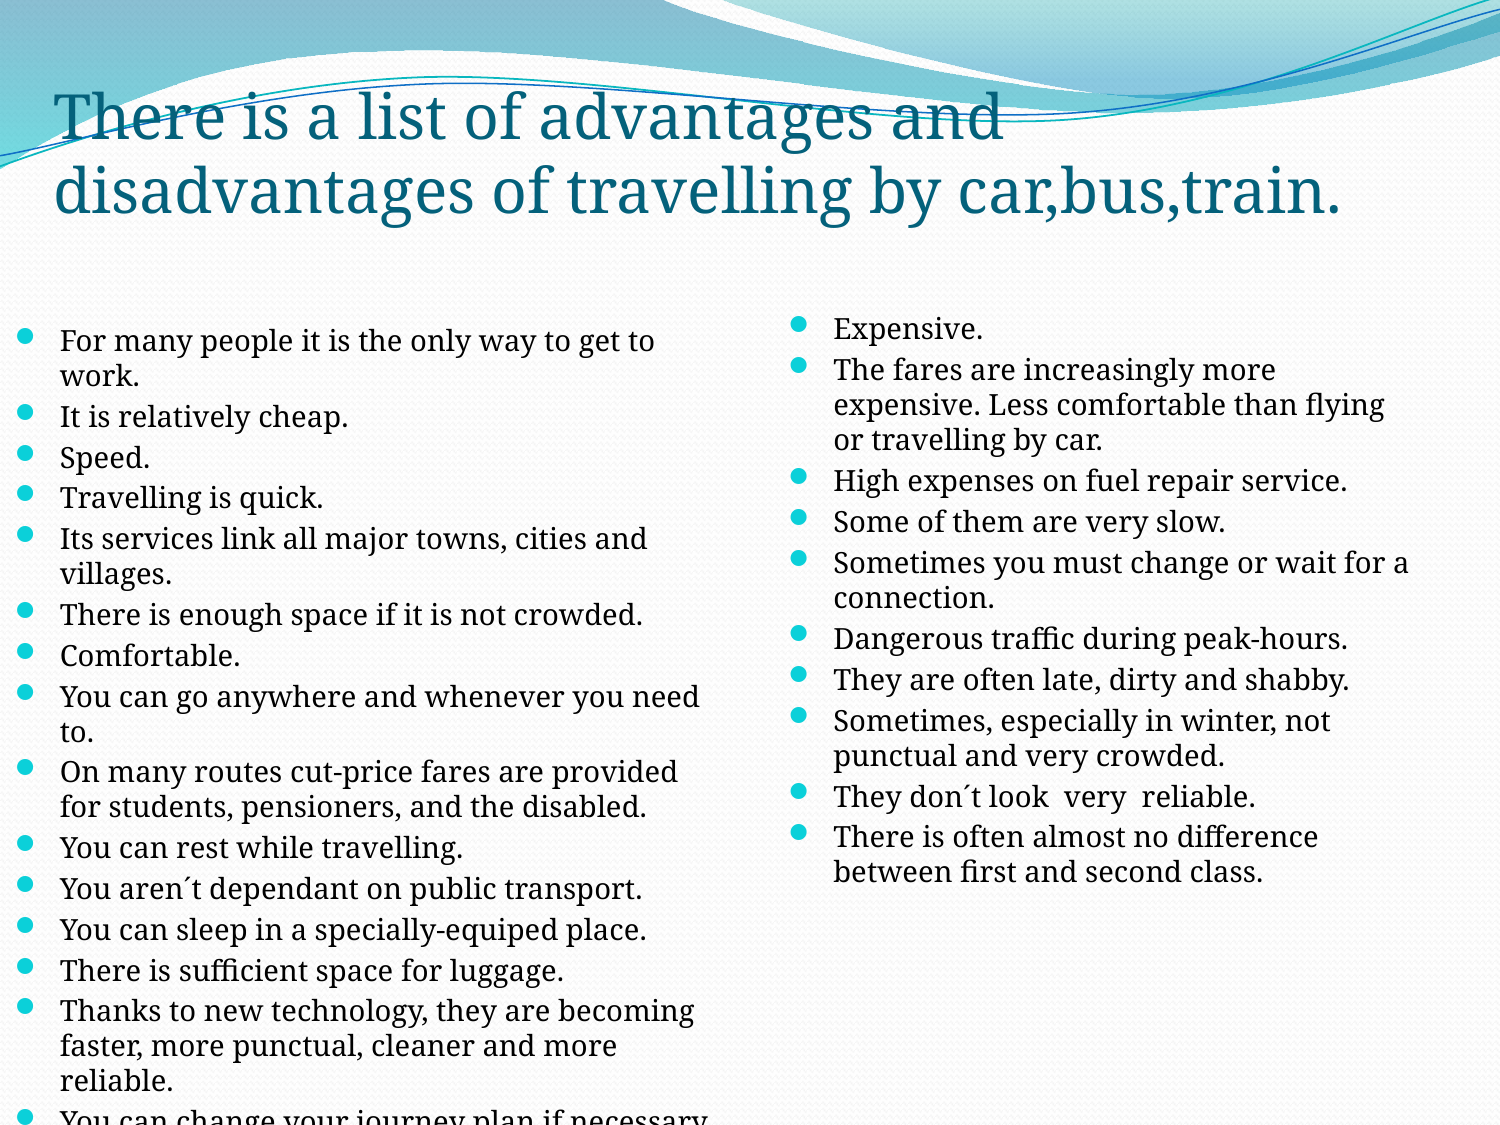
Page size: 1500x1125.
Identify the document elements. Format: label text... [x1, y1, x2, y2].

list Expensive. The fares are increasingly more expensive. Less comfortable than flying or travelling by car. High expenses on fuel repair service. Some of them are very slow. Sometimes you must change or wait for a connection. Dangerous traffic during peak-hours. They are often late, dirty and shabby. Sometimes, especially in winter, not punctual and very crowded. They don´t look very reliable. There is often almost no difference between first and second class. [773, 302, 1437, 1031]
list For many people it is the only way to get to work. It is relatively cheap. Speed. Travelling is quick. Its services link all major towns, cities and villages. There is enough space if it is not crowded. Comfortable. You can go anywhere and whenever you need to. On many routes cut-price fares are provided for students, pensioners, and the disabled. You can rest while travelling. You aren´t dependant on public transport. You can sleep in a specially-equiped place. There is sufficient space for luggage. Thanks to new technology, they are becoming faster, more punctual, cleaner and more reliable. You can change your journey plan if necessary. [0, 314, 738, 1043]
title There is a list of advantages and disadvantages of travelling by car,bus,train. [53, 66, 1404, 302]
